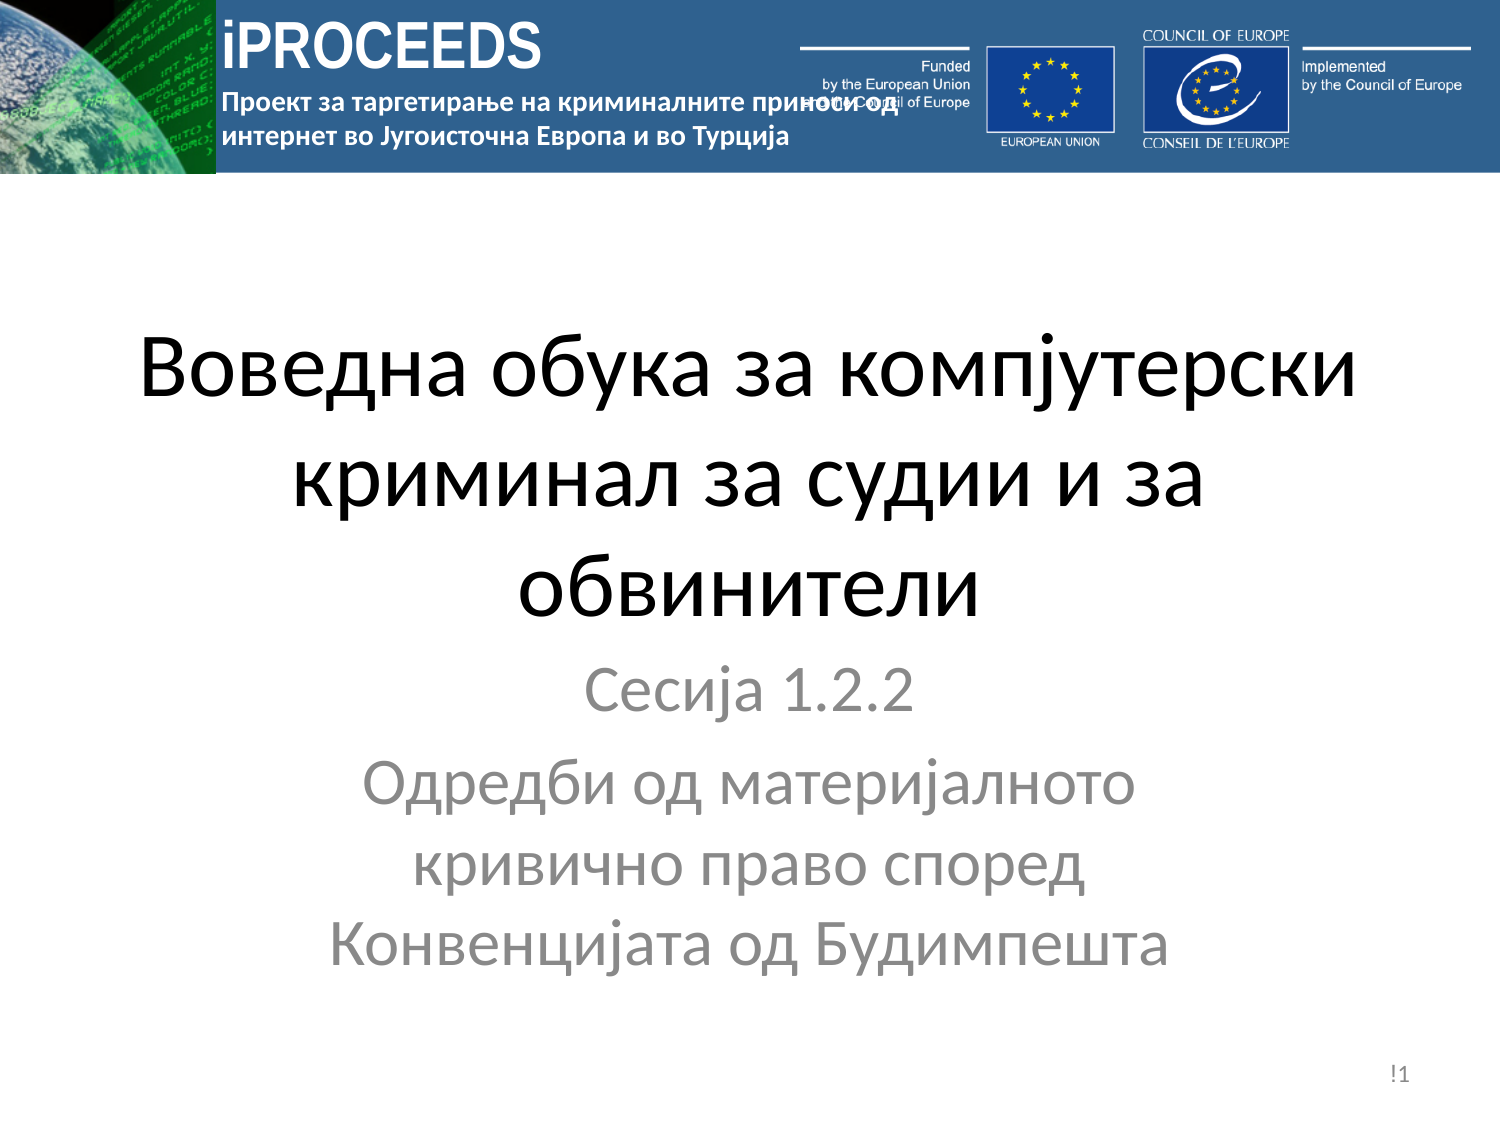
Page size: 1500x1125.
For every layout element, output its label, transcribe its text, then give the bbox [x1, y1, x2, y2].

picture [0, 0, 216, 174]
subtitle Сесија 1.2.2 Одредби од материјалното кривично право според Конвенцијата од Будимпешта [225, 637, 1275, 925]
text_box [928, 0, 1500, 175]
text_box iPROCEEDS Проект за таргетирање на криминалните приноси од интернет во Југоисточна Европа и во Турција [206, 0, 928, 199]
picture [799, 30, 1471, 148]
title Воведна обука за компјутерски криминал за судии и за обвинители [112, 349, 1388, 591]
slide_number !1 [1074, 1042, 1425, 1103]
